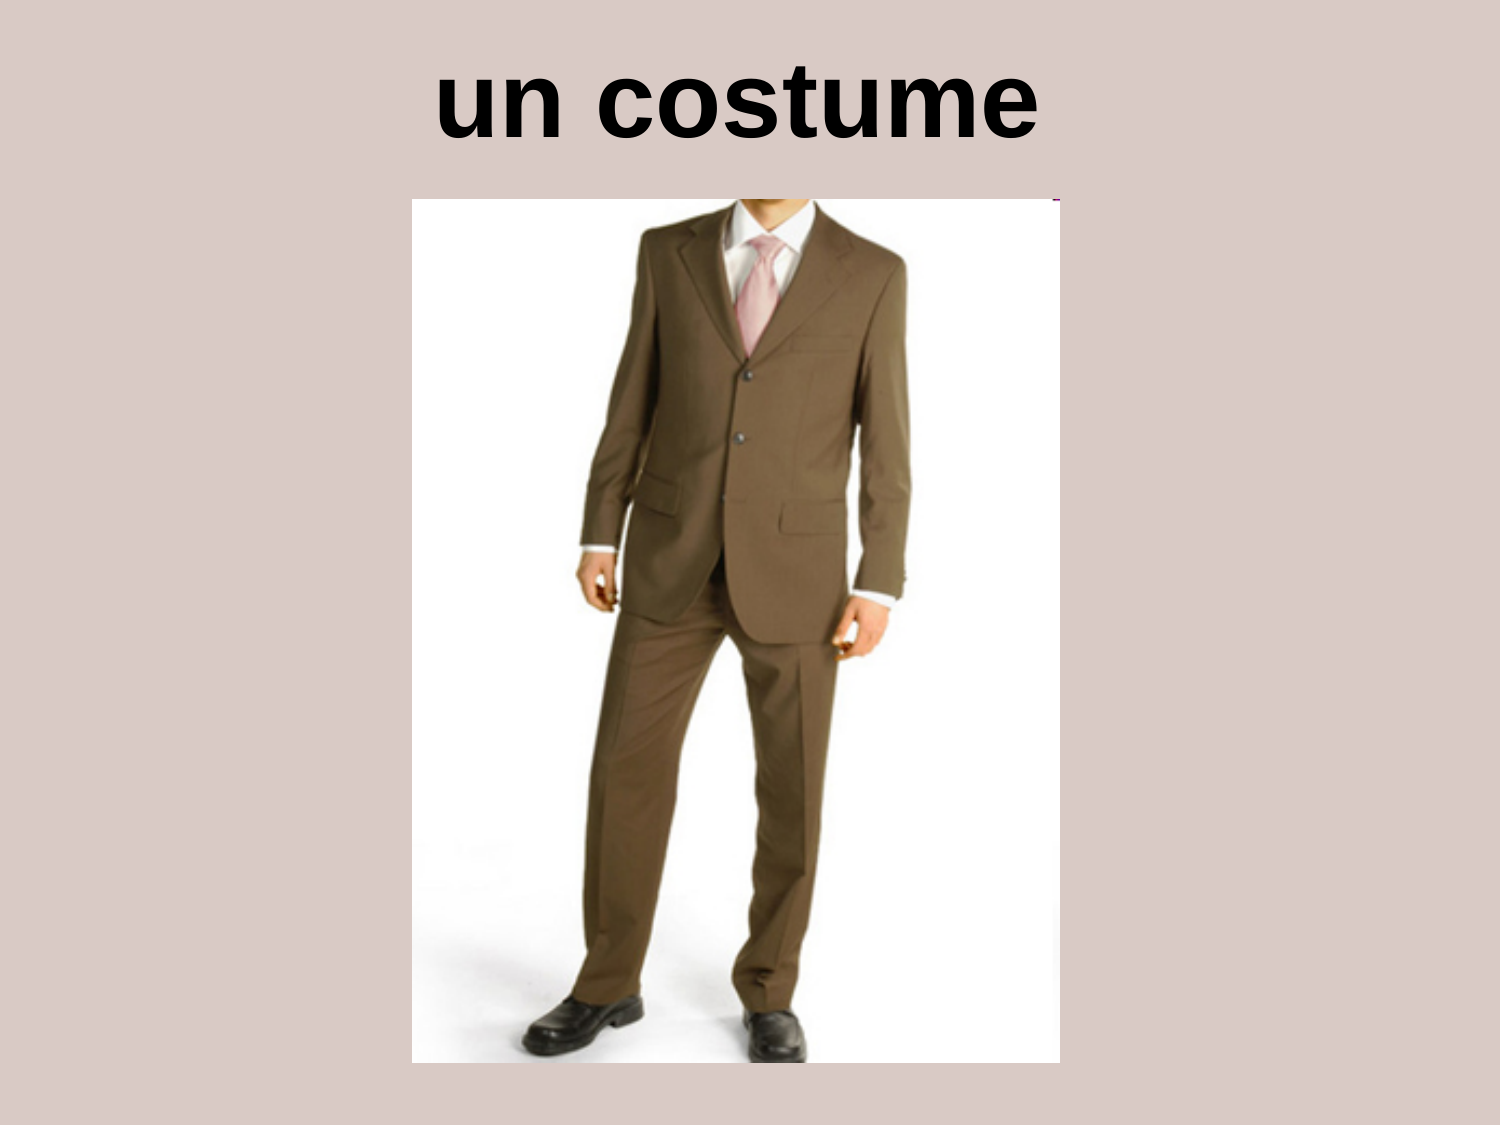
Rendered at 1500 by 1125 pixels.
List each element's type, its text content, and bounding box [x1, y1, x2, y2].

picture [412, 199, 1060, 1063]
title un costume [74, 0, 1426, 188]
